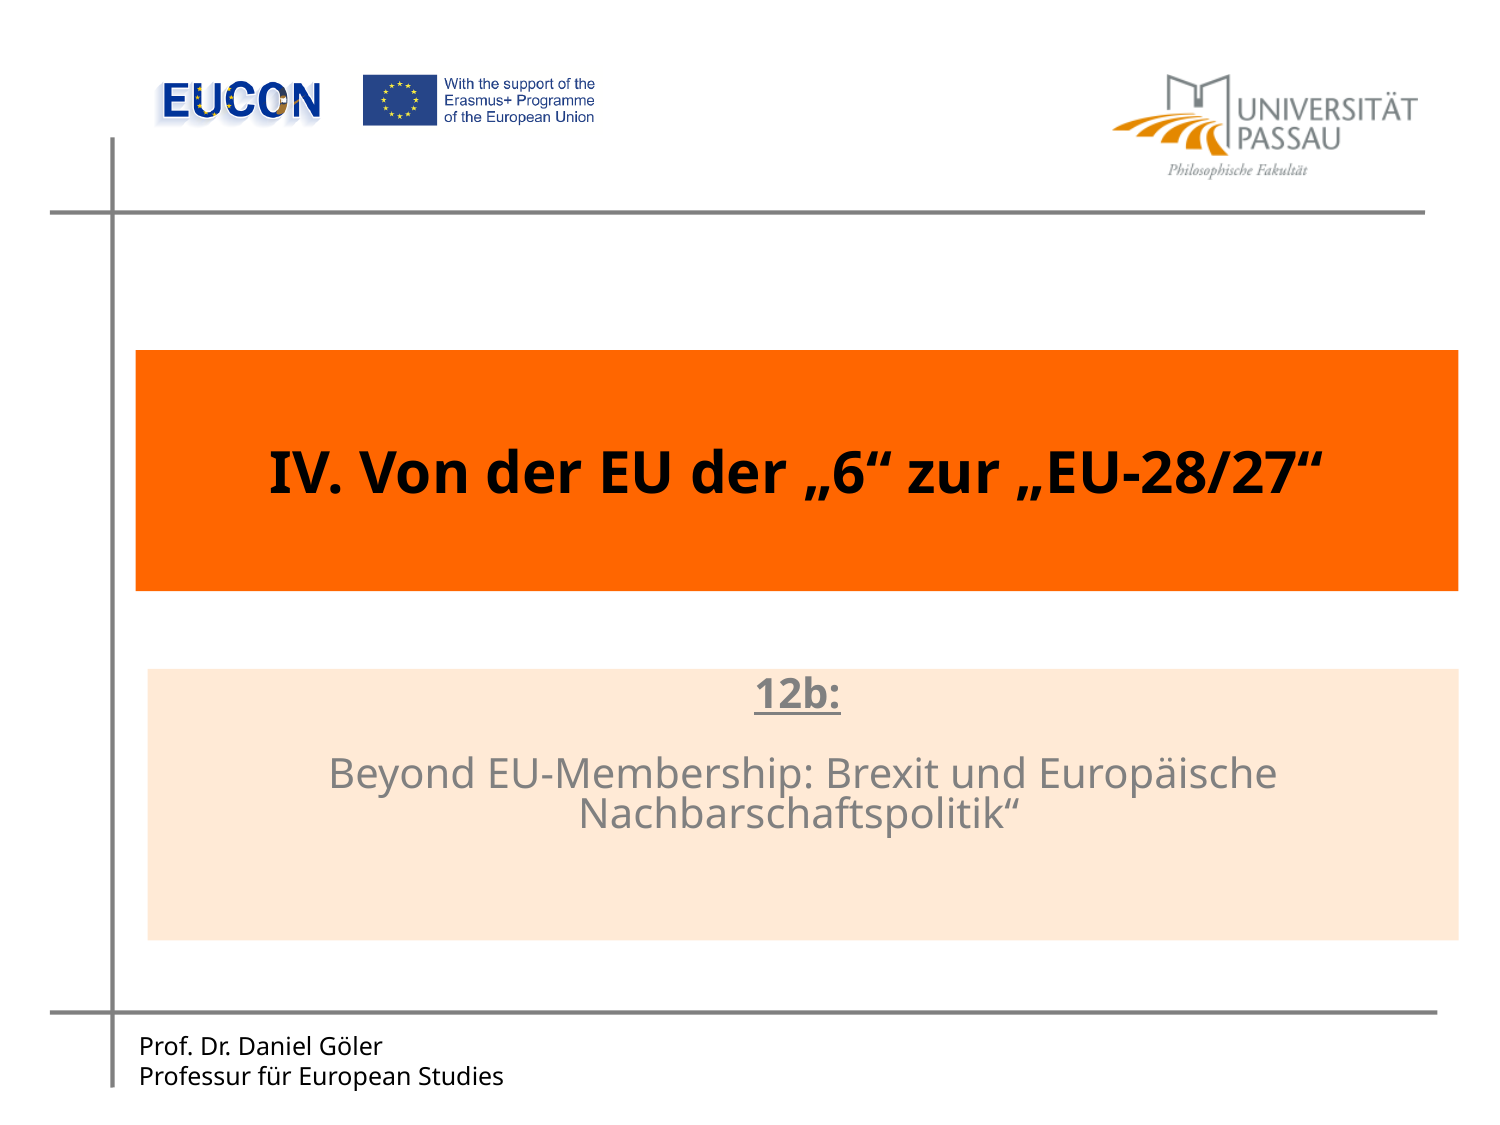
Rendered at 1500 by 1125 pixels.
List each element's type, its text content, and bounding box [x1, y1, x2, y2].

title IV. Von der EU der „6“ zur „EU-28/27“ [135, 350, 1459, 592]
subtitle 12b: Beyond EU-Membership: Brexit und Europäische Nachbarschaftspolitik“ [147, 668, 1459, 941]
picture [147, 65, 603, 135]
picture [1112, 74, 1418, 180]
